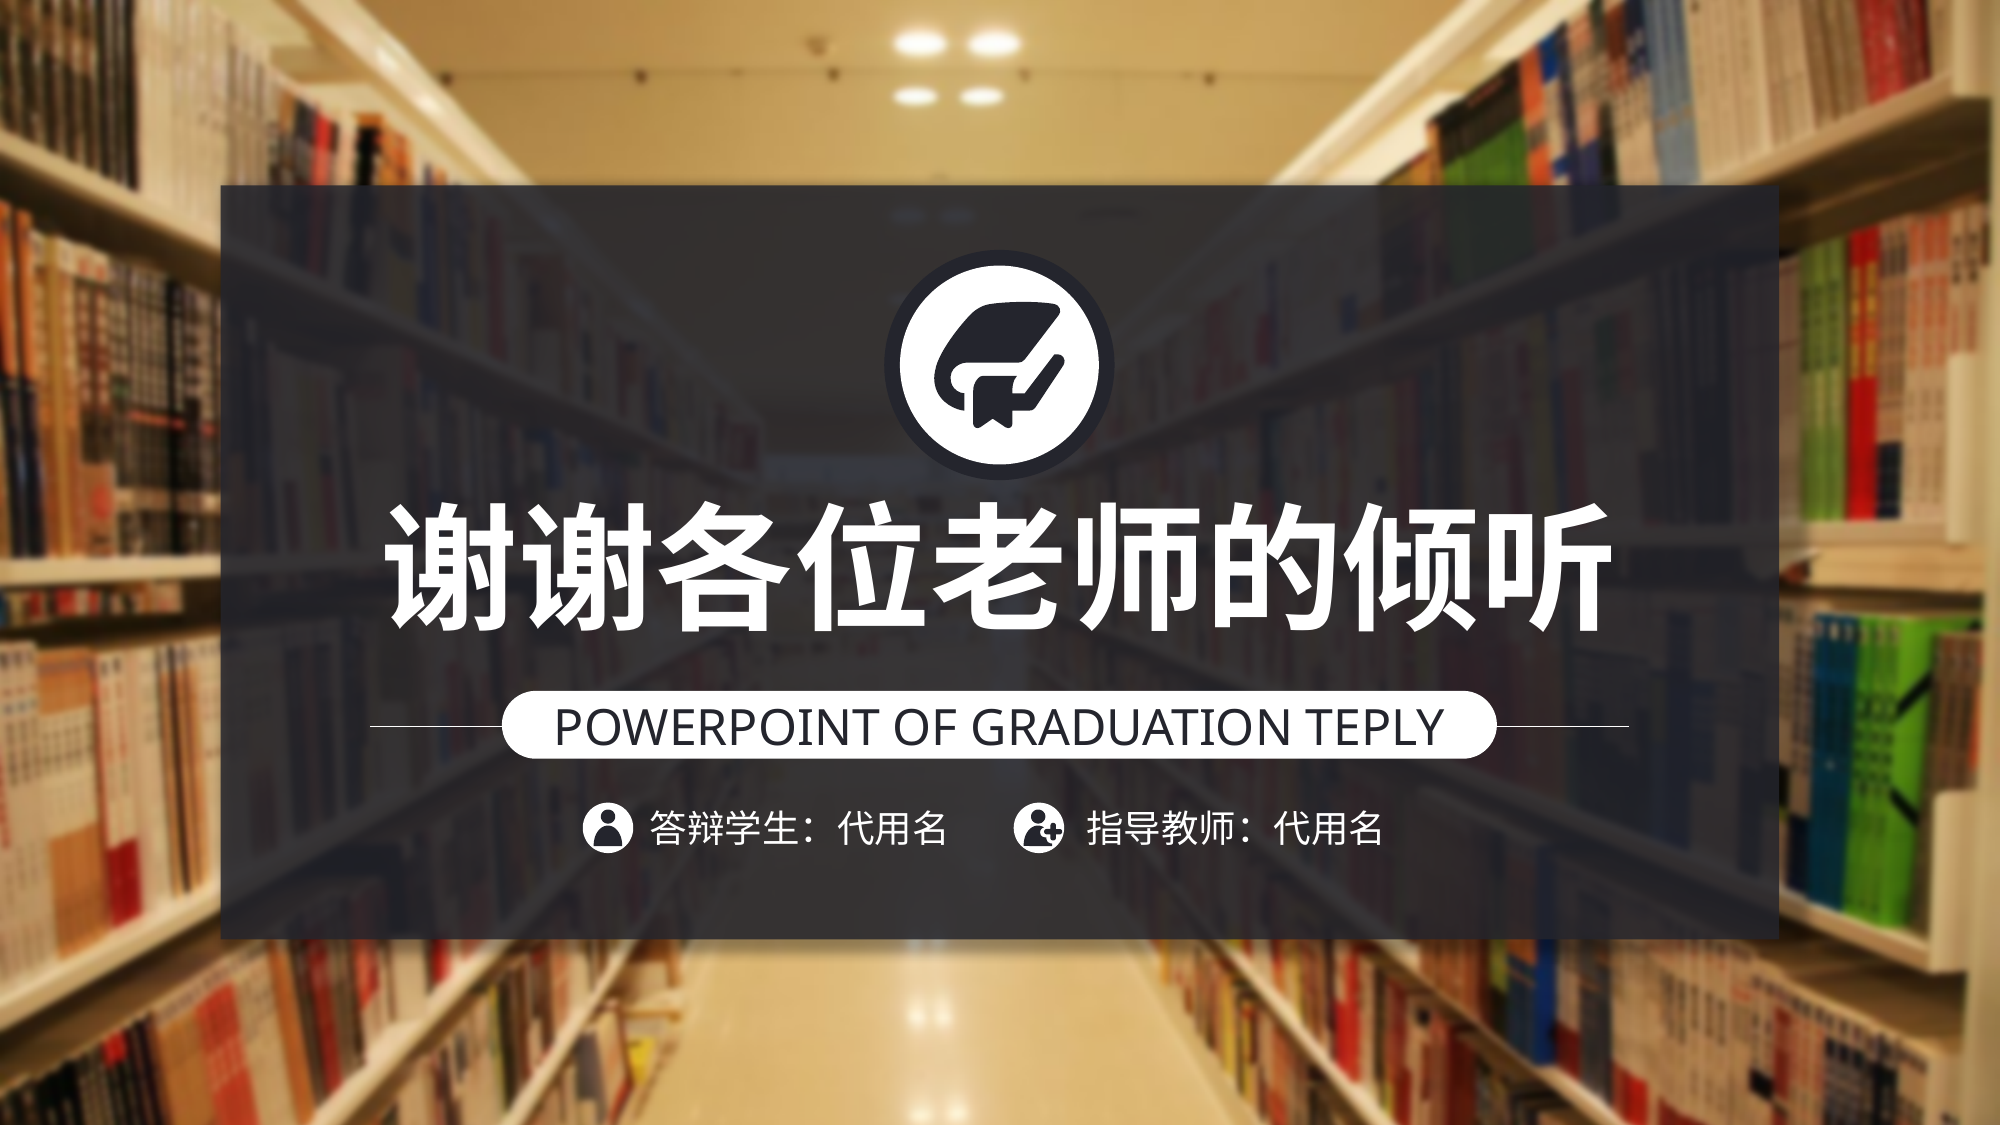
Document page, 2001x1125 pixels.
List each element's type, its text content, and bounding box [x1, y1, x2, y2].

text_box 指导教师：代用名 [1071, 797, 1402, 858]
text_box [884, 249, 1115, 481]
text_box [220, 184, 1780, 940]
text_box [1023, 825, 1053, 847]
picture [0, 0, 2000, 1125]
text_box POWERPOINT OF GRADUATION TEPLY [471, 688, 1528, 763]
text_box [1044, 822, 1063, 841]
text_box [1012, 801, 1066, 855]
text_box 答辩学生：代用名 [634, 797, 965, 858]
text_box 谢谢各位老师的倾听 [365, 474, 1633, 655]
text_box [593, 825, 623, 847]
text_box [581, 801, 634, 855]
text_box [600, 809, 616, 824]
text_box [1031, 809, 1046, 824]
